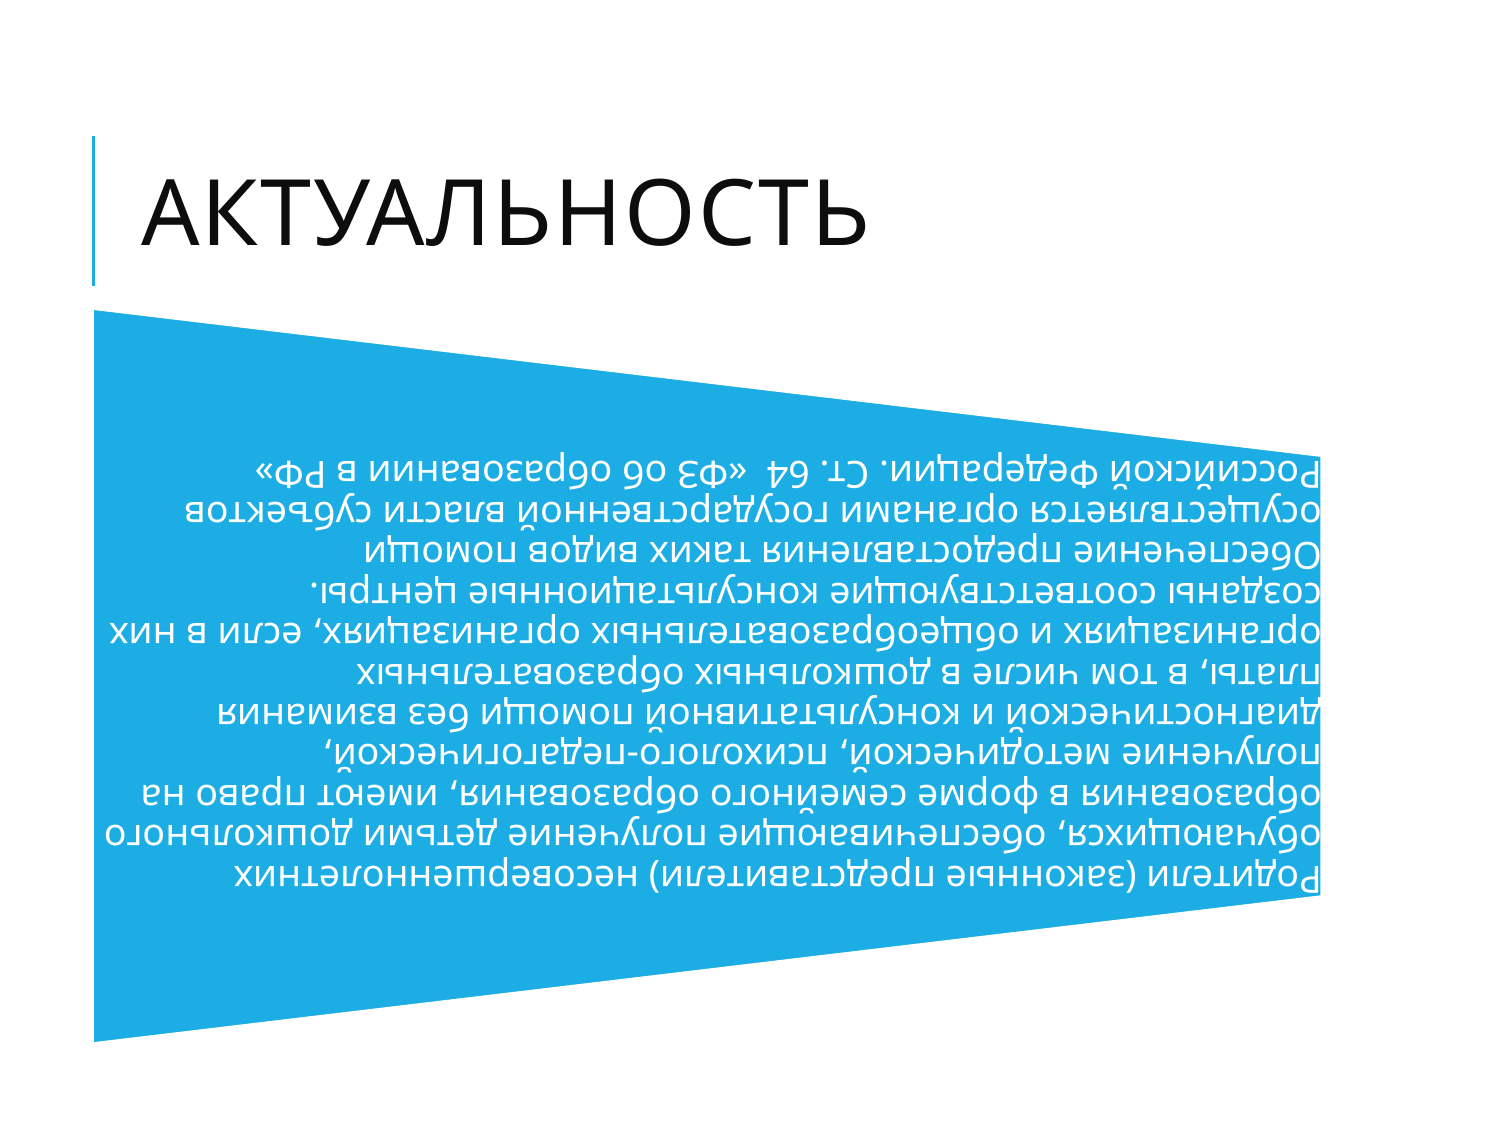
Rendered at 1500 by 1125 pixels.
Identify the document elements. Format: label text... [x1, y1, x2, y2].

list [92, 307, 1323, 1044]
title Актуальность [126, 96, 1322, 305]
